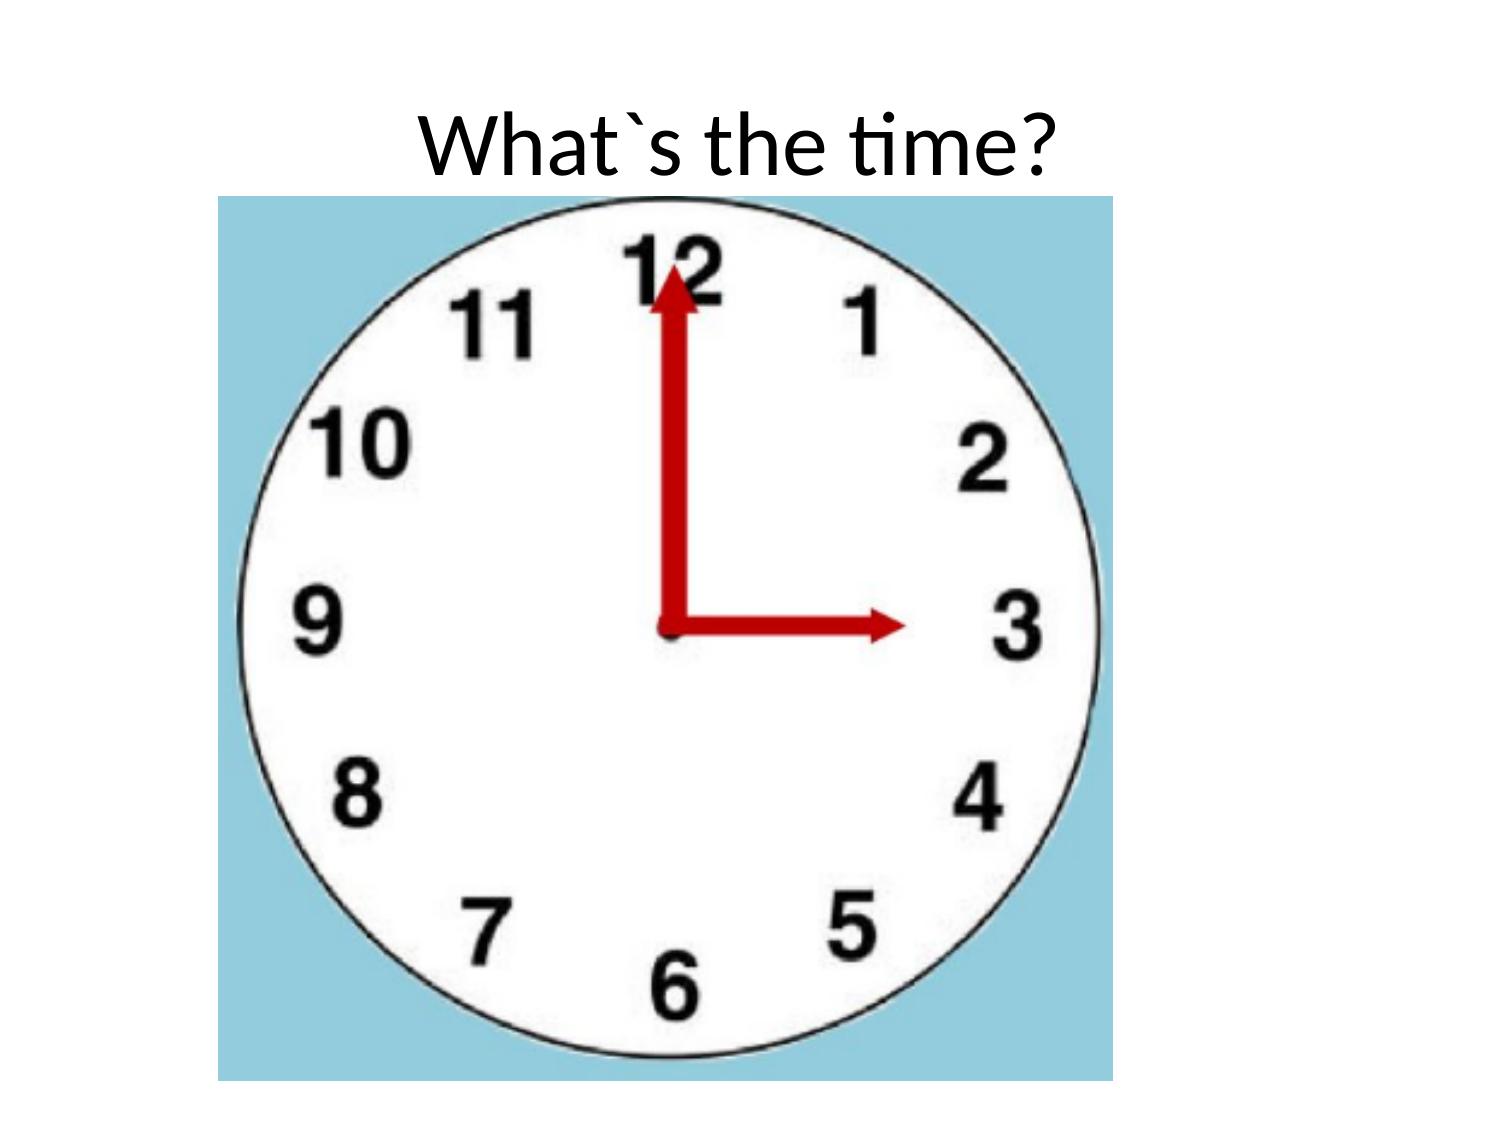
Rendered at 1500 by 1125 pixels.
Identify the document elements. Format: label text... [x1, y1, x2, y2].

title What`s the time? [75, 45, 1425, 233]
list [218, 195, 1113, 1081]
